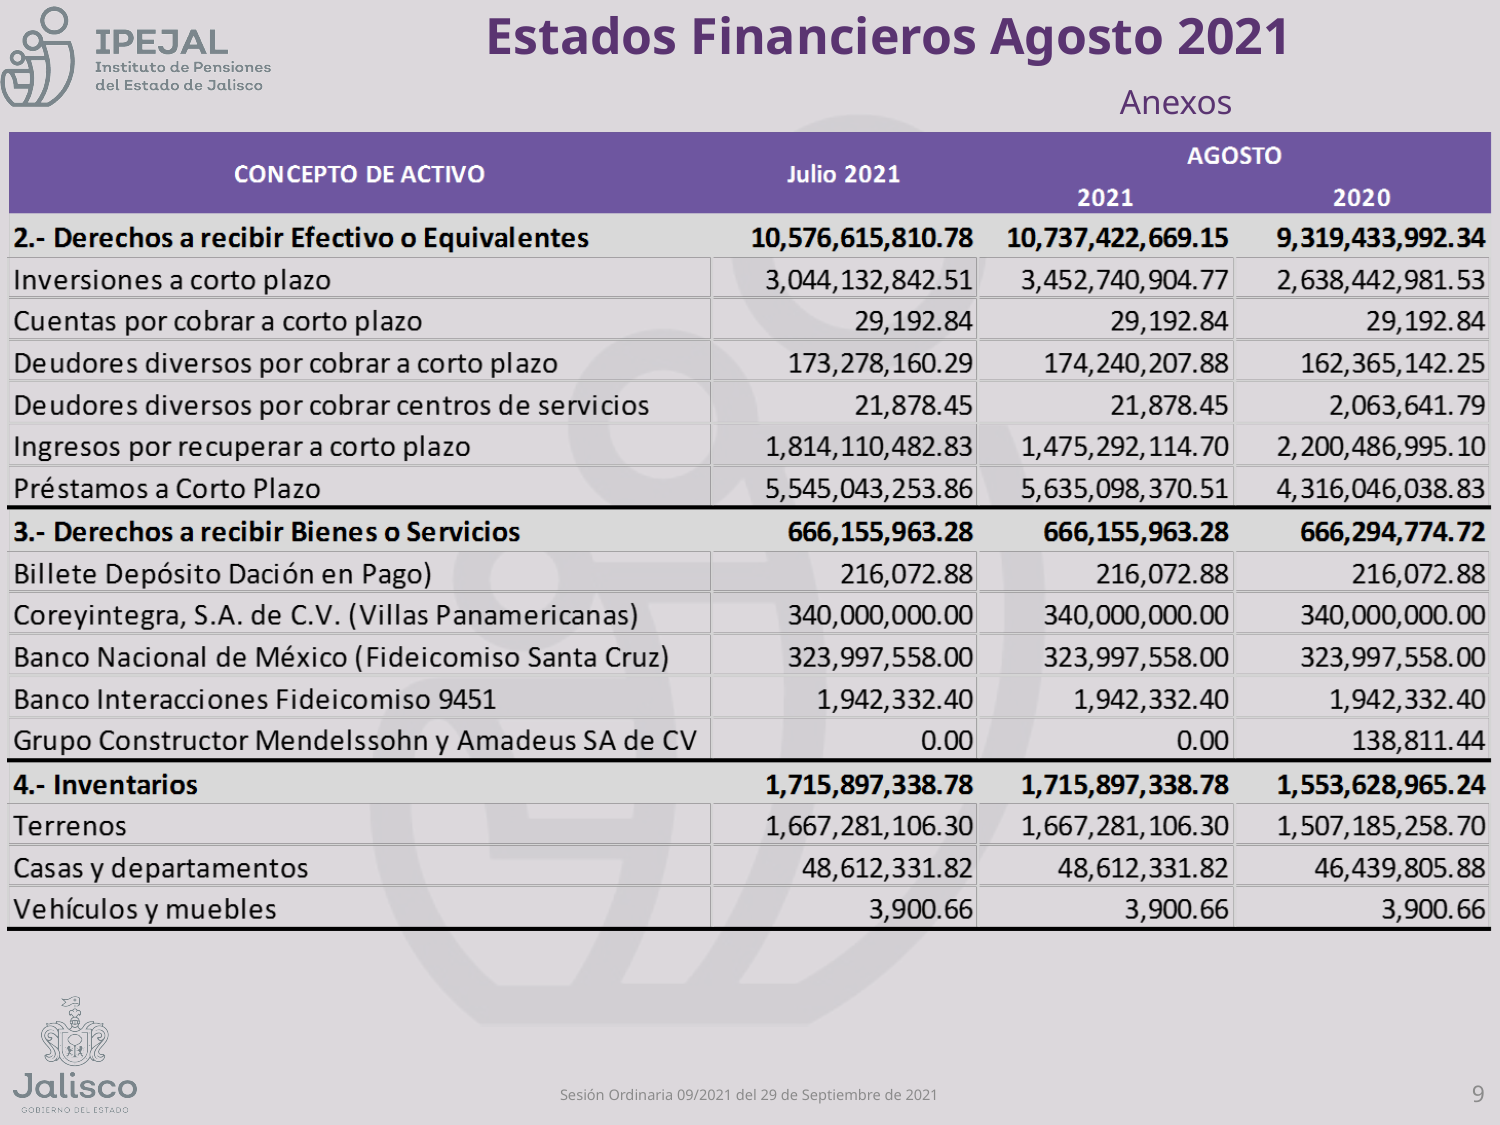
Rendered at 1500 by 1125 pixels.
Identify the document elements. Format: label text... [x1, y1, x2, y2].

footer Sesión Ordinaria 09/2021 del 29 de Septiembre de 2021 [471, 1065, 1028, 1125]
slide_number 9 [1411, 1065, 1500, 1125]
text_box Estados Financieros Agosto 2021 [277, 4, 1500, 130]
picture [7, 130, 1492, 932]
picture [0, 6, 271, 107]
picture [0, 988, 166, 1125]
text_box Anexos [505, 73, 1248, 128]
